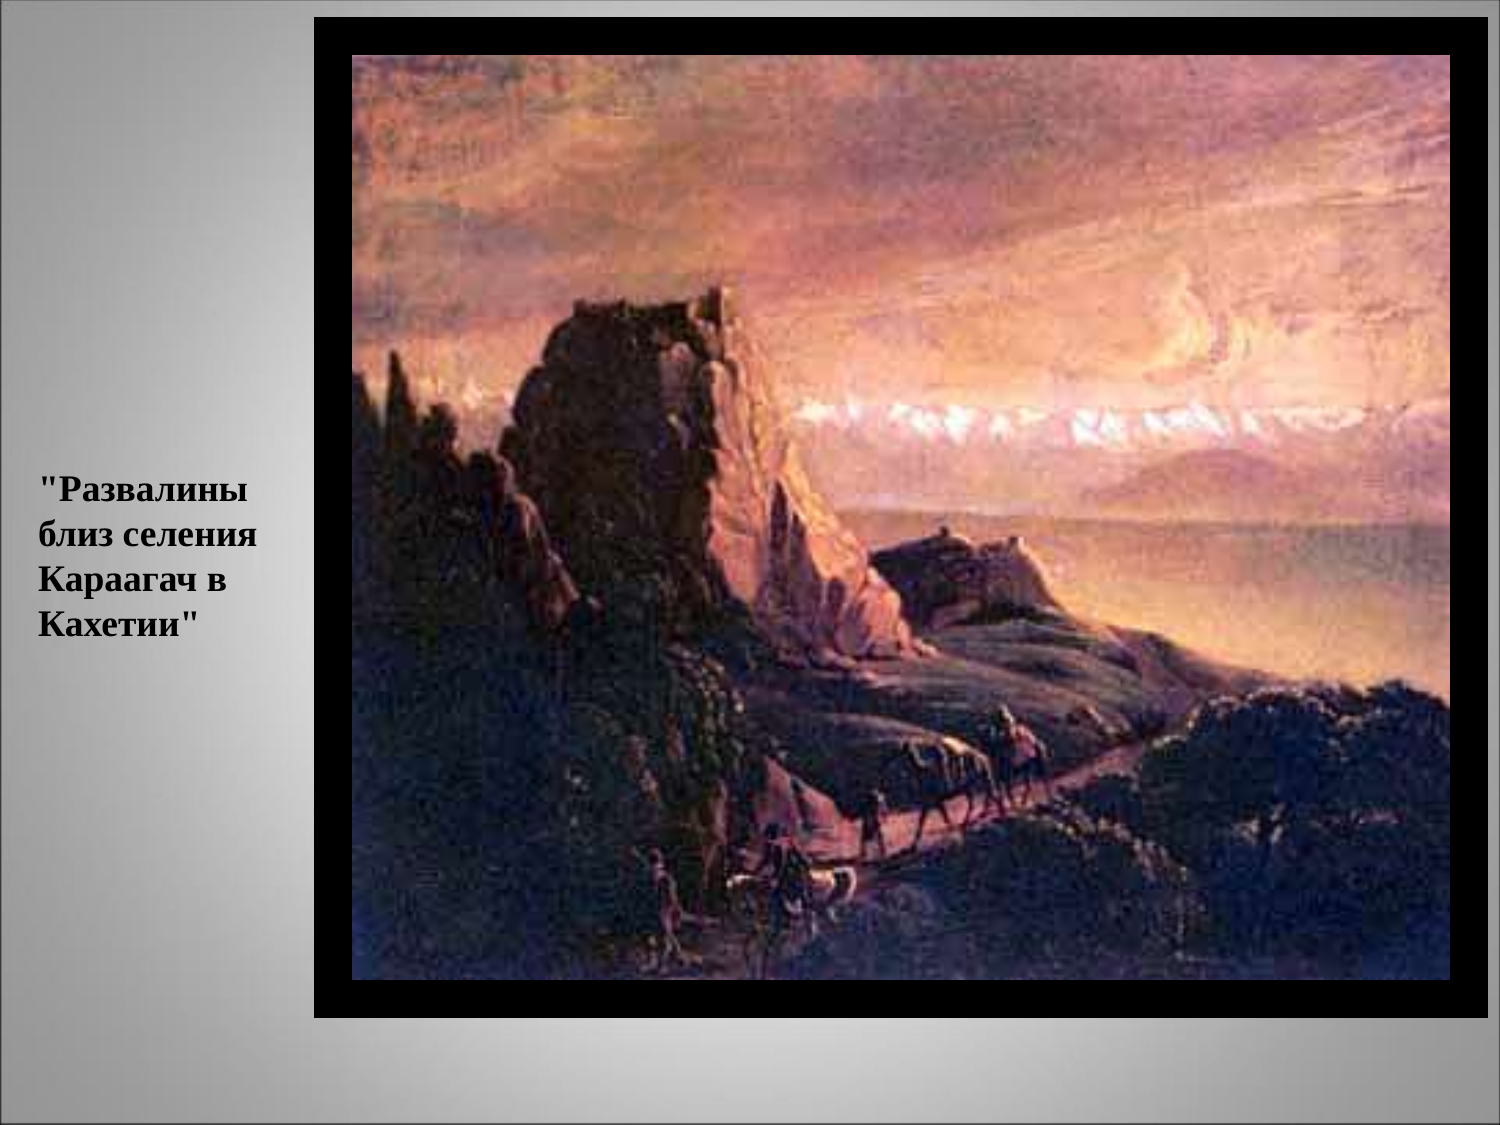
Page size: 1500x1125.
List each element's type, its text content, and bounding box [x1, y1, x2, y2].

text_box "Развалины близ селения Караагач в Кахетии" [23, 456, 317, 652]
picture [0, 0, 1500, 1125]
